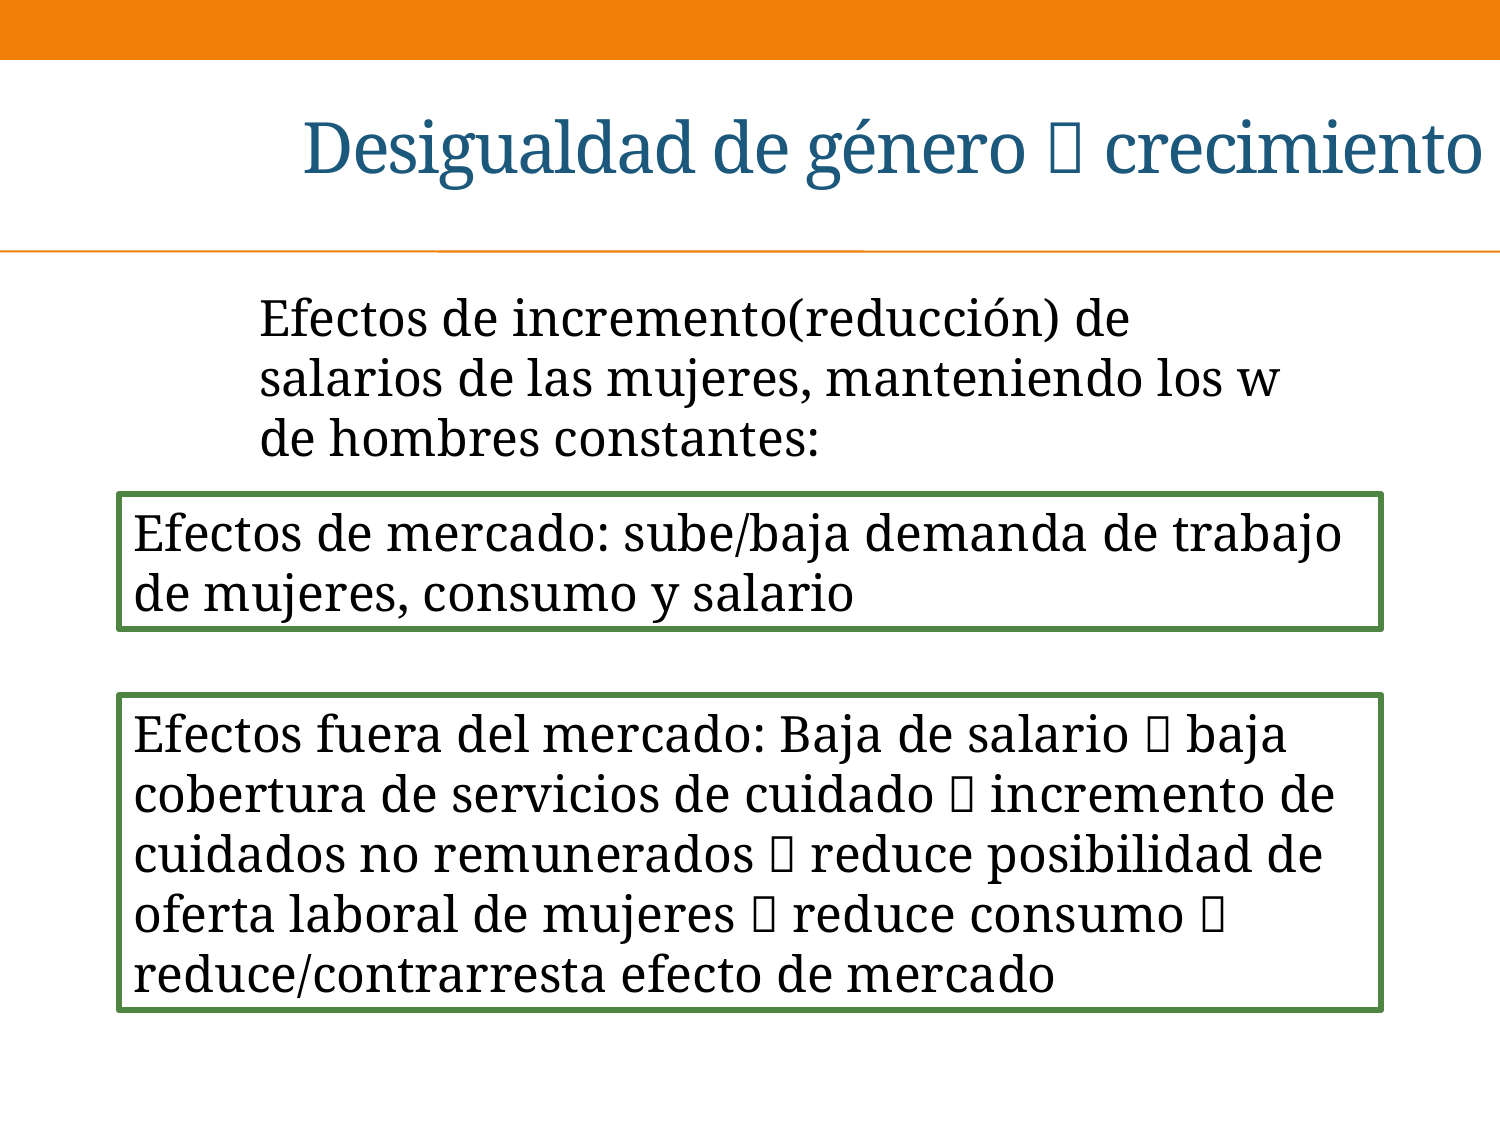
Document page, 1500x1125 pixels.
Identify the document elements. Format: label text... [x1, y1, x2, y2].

text_box Efectos de mercado: sube/baja demanda de trabajo de mujeres, consumo y salario [116, 491, 1384, 632]
title Desigualdad de género  crecimiento [150, 64, 1500, 227]
text_box Efectos fuera del mercado: Baja de salario  baja cobertura de servicios de cuidado  incremento de cuidados no remunerados  reduce posibilidad de oferta laboral de mujeres  reduce consumo  reduce/contrarresta efecto de mercado [116, 692, 1384, 1013]
text_box Efectos de incremento(reducción) de salarios de las mujeres, manteniendo los w de hombres constantes: [244, 278, 1340, 474]
